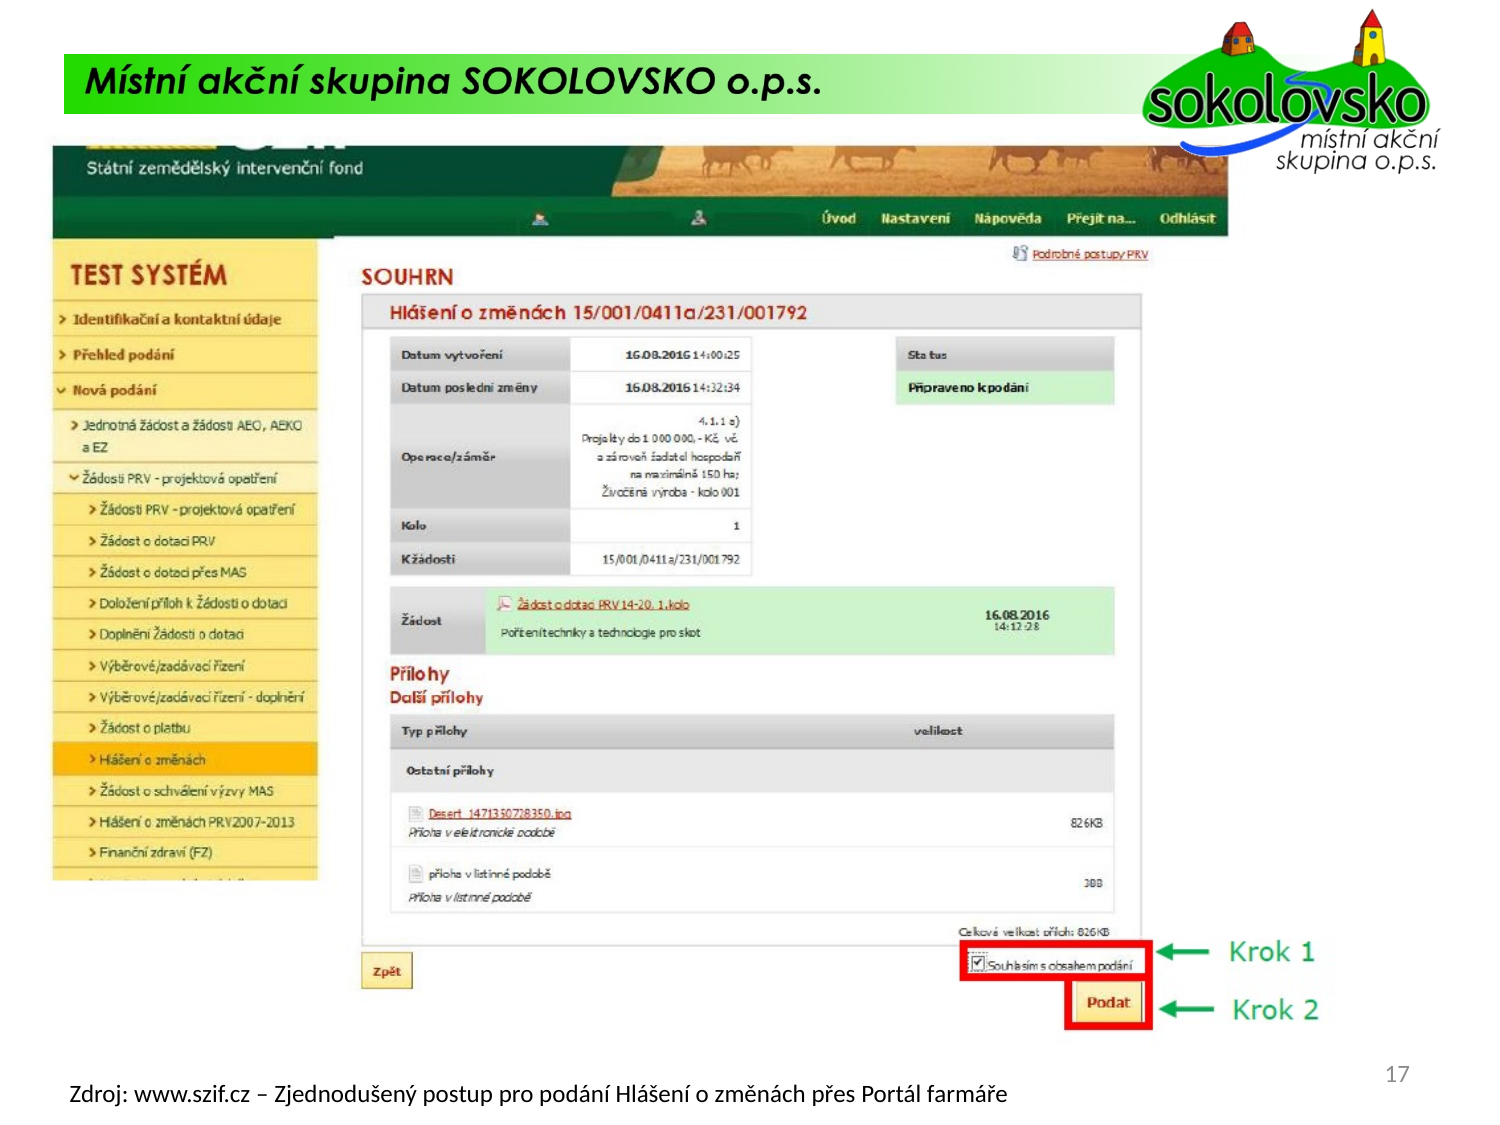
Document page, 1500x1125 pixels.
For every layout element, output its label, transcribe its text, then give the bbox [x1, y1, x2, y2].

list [40, 134, 1353, 1059]
picture [64, 0, 1455, 197]
slide_number 17 [1074, 1042, 1425, 1103]
text_box Zdroj: www.szif.cz – Zjednodušený postup pro podání Hlášení o změnách přes Portál farmáře [54, 1070, 1026, 1125]
